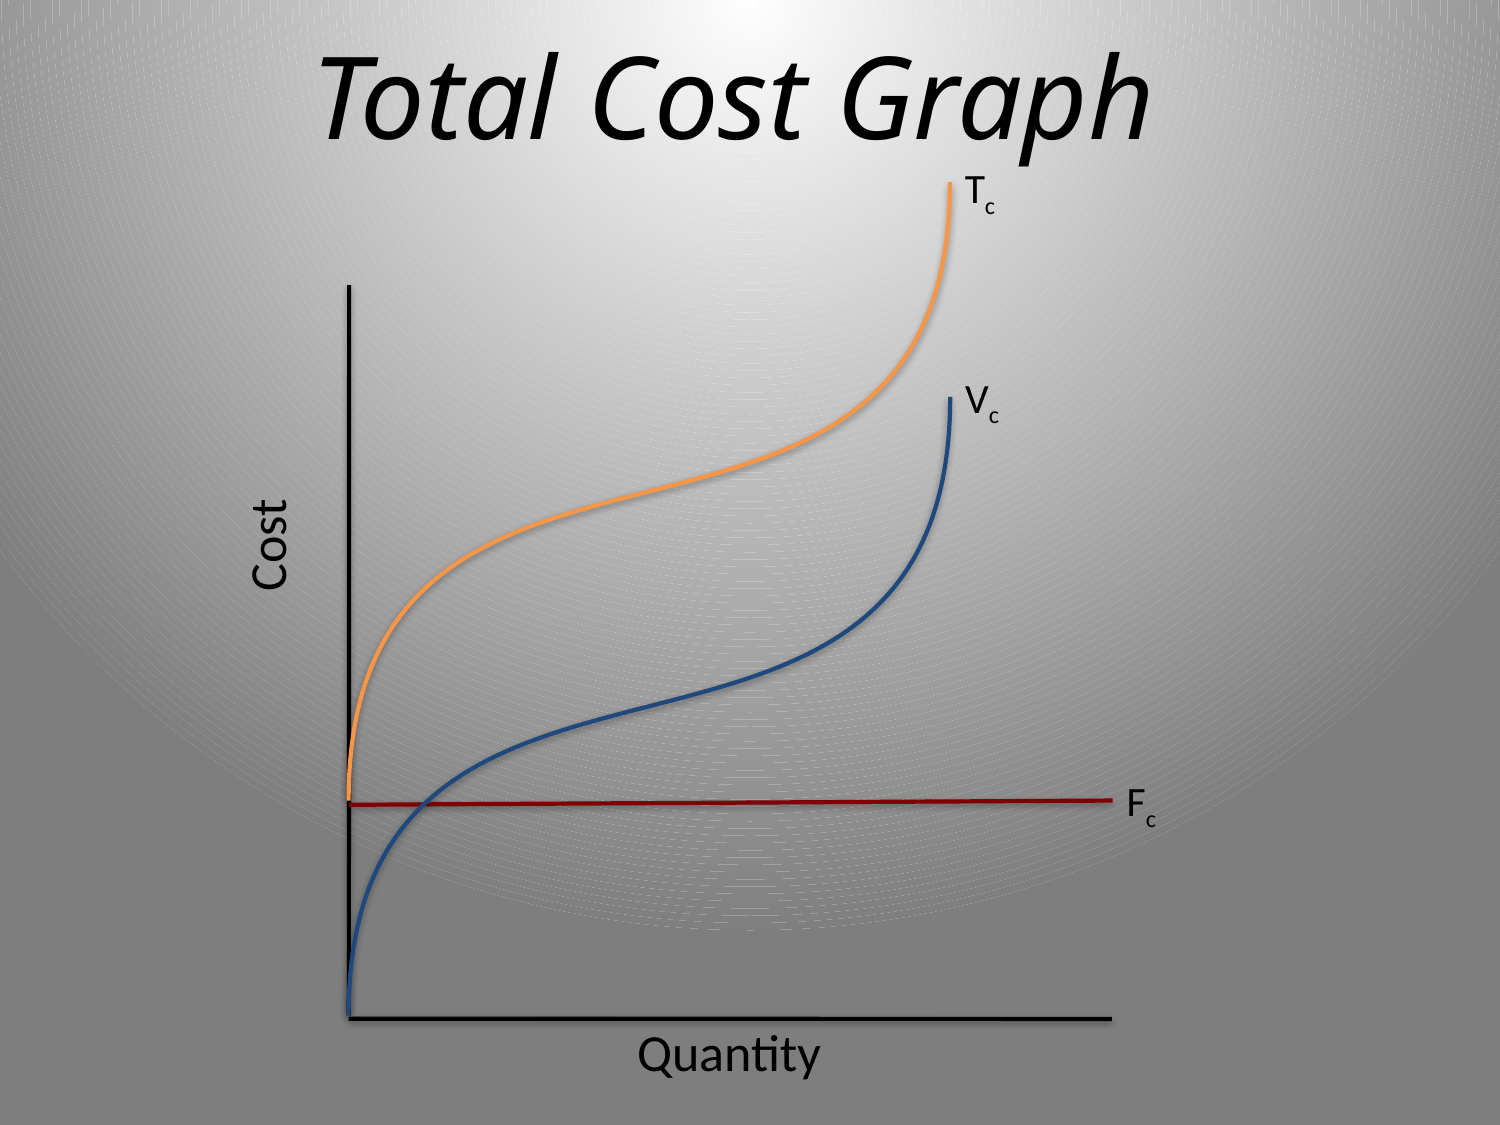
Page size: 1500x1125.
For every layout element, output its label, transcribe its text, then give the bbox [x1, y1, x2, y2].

text_box Quantity [544, 1028, 914, 1089]
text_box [339, 190, 959, 793]
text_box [963, 800, 1113, 805]
title Total Cost Graph [58, 0, 1409, 188]
text_box Cost [226, 442, 304, 648]
text_box Tc [949, 154, 1097, 227]
text_box Vc [963, 364, 1097, 436]
text_box Fc [1111, 767, 1223, 840]
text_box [339, 800, 959, 1008]
